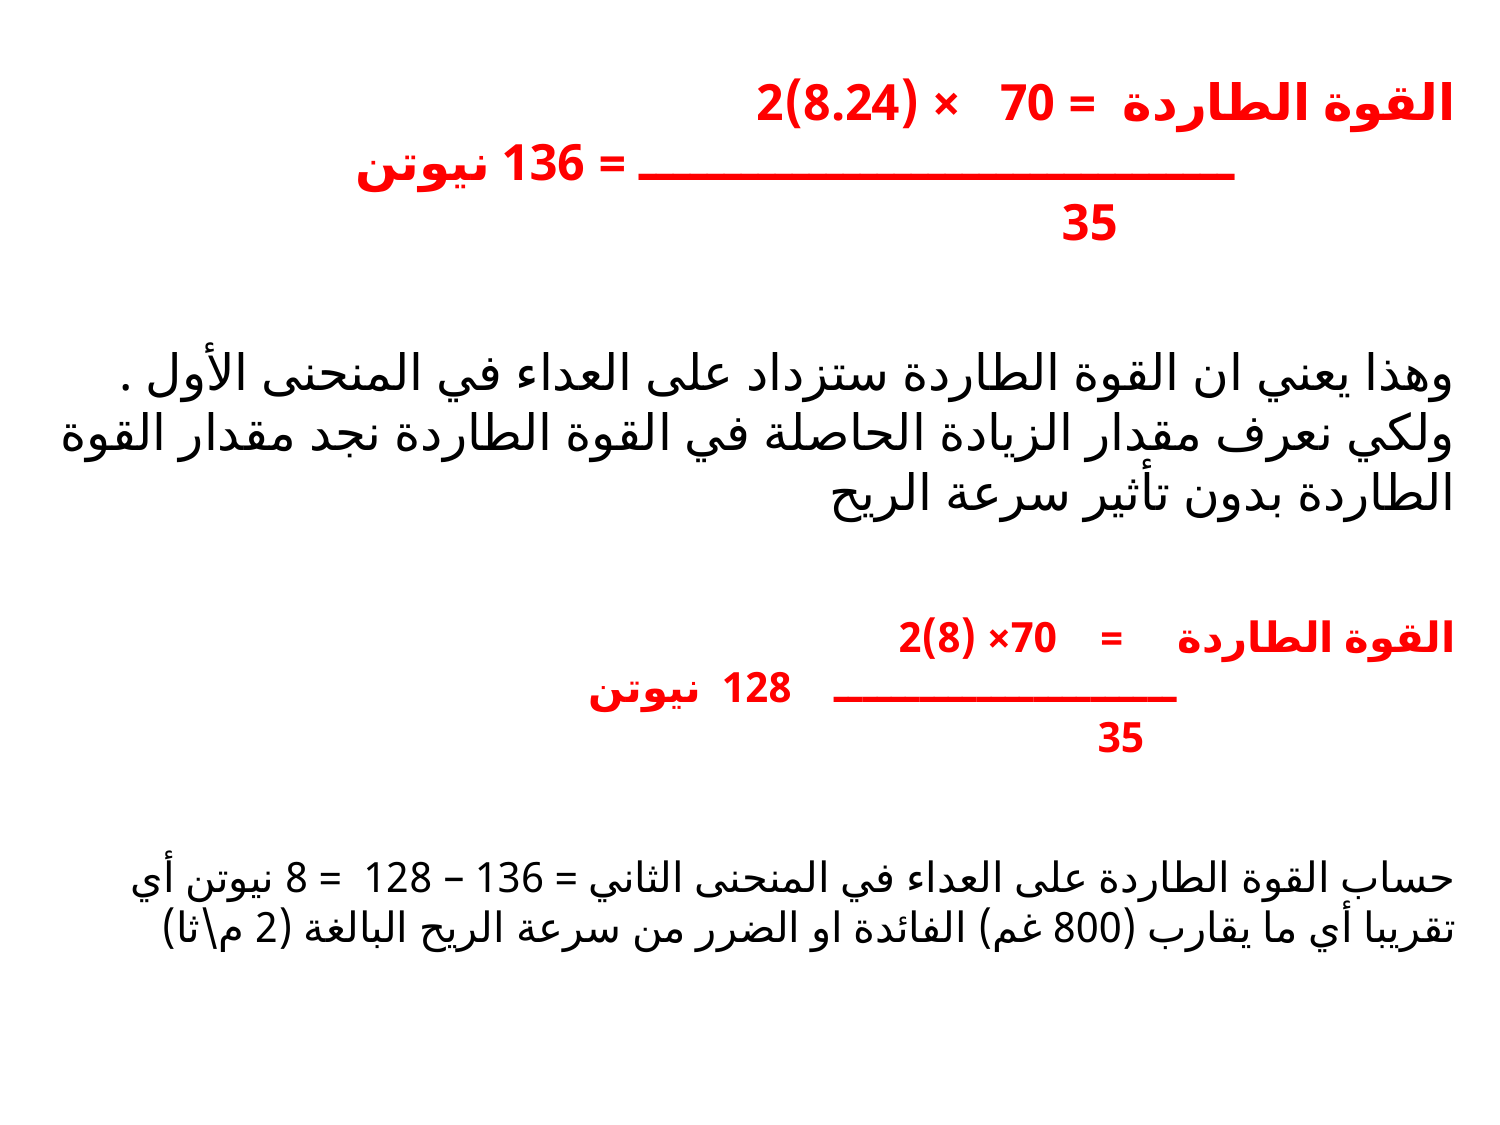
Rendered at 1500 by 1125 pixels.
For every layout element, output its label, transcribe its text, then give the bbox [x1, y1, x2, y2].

text_box القوة الطاردة = 70 × (8.24)2 ـــــــــــــــــــــــــــــــــــ = 136 نيوتن 35 وهذا يعني ان القوة الطاردة ستزداد على العداء في المنحنى الأول . ولكي نعرف مقدار الزيادة الحاصلة في القوة الطاردة نجد مقدار القوة الطاردة بدون تأثير سرعة الريح القوة الطاردة = 70× (8)2 ــــــــــــــــــــــــ 128 نيوتن 35 حساب القوة الطاردة على العداء في المنحنى الثاني = 136 – 128 = 8 نيوتن أي تقريبا أي ما يقارب (800 غم) الفائدة او الضرر من سرعة الريح البالغة (2 م\ثا) [29, 18, 1471, 1054]
